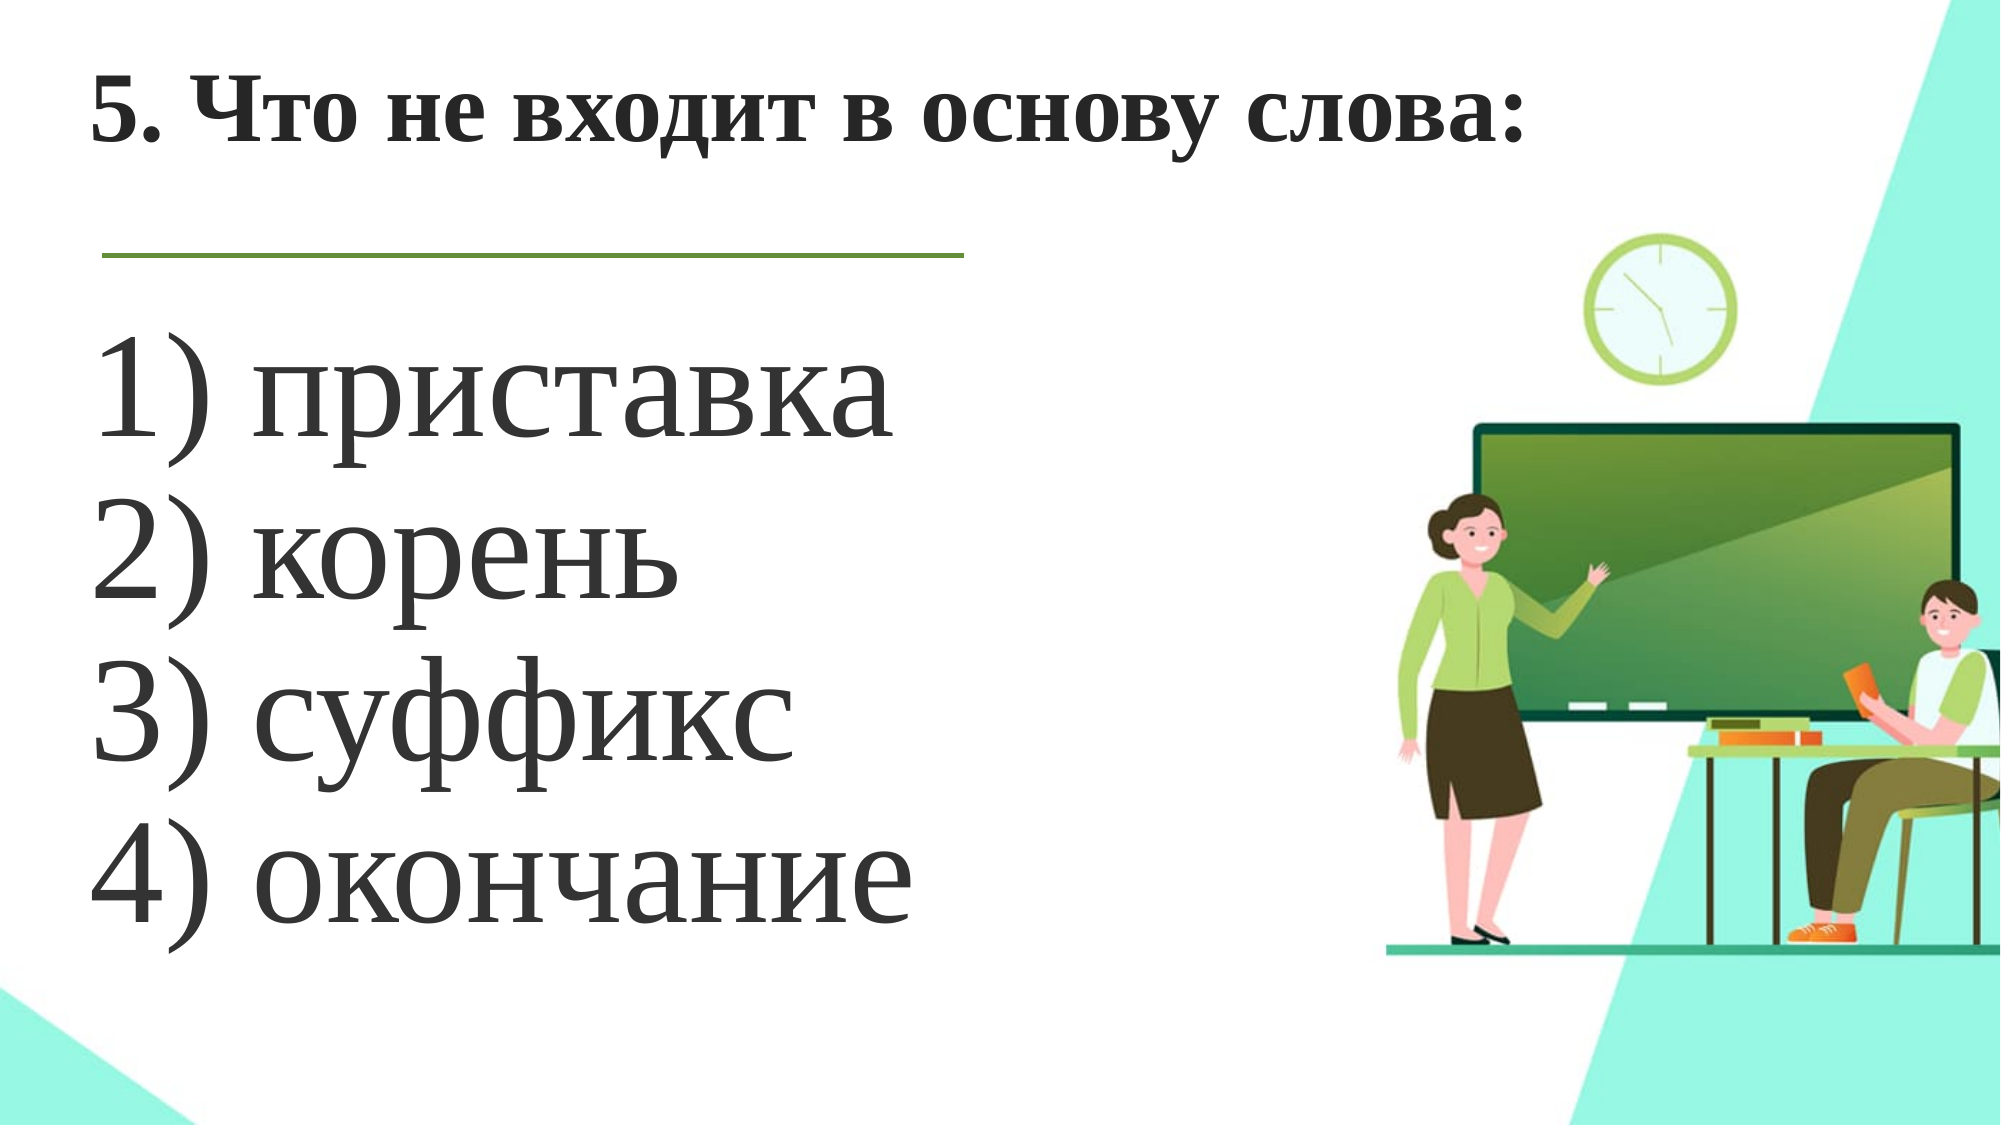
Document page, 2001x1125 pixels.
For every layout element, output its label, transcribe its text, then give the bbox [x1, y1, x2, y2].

list 1) приставка 2) корень 3) суффикс 4) окончание [74, 299, 1413, 1014]
picture [0, 0, 2001, 1125]
title 5. Что не входит в основу слова: [74, 59, 1863, 278]
